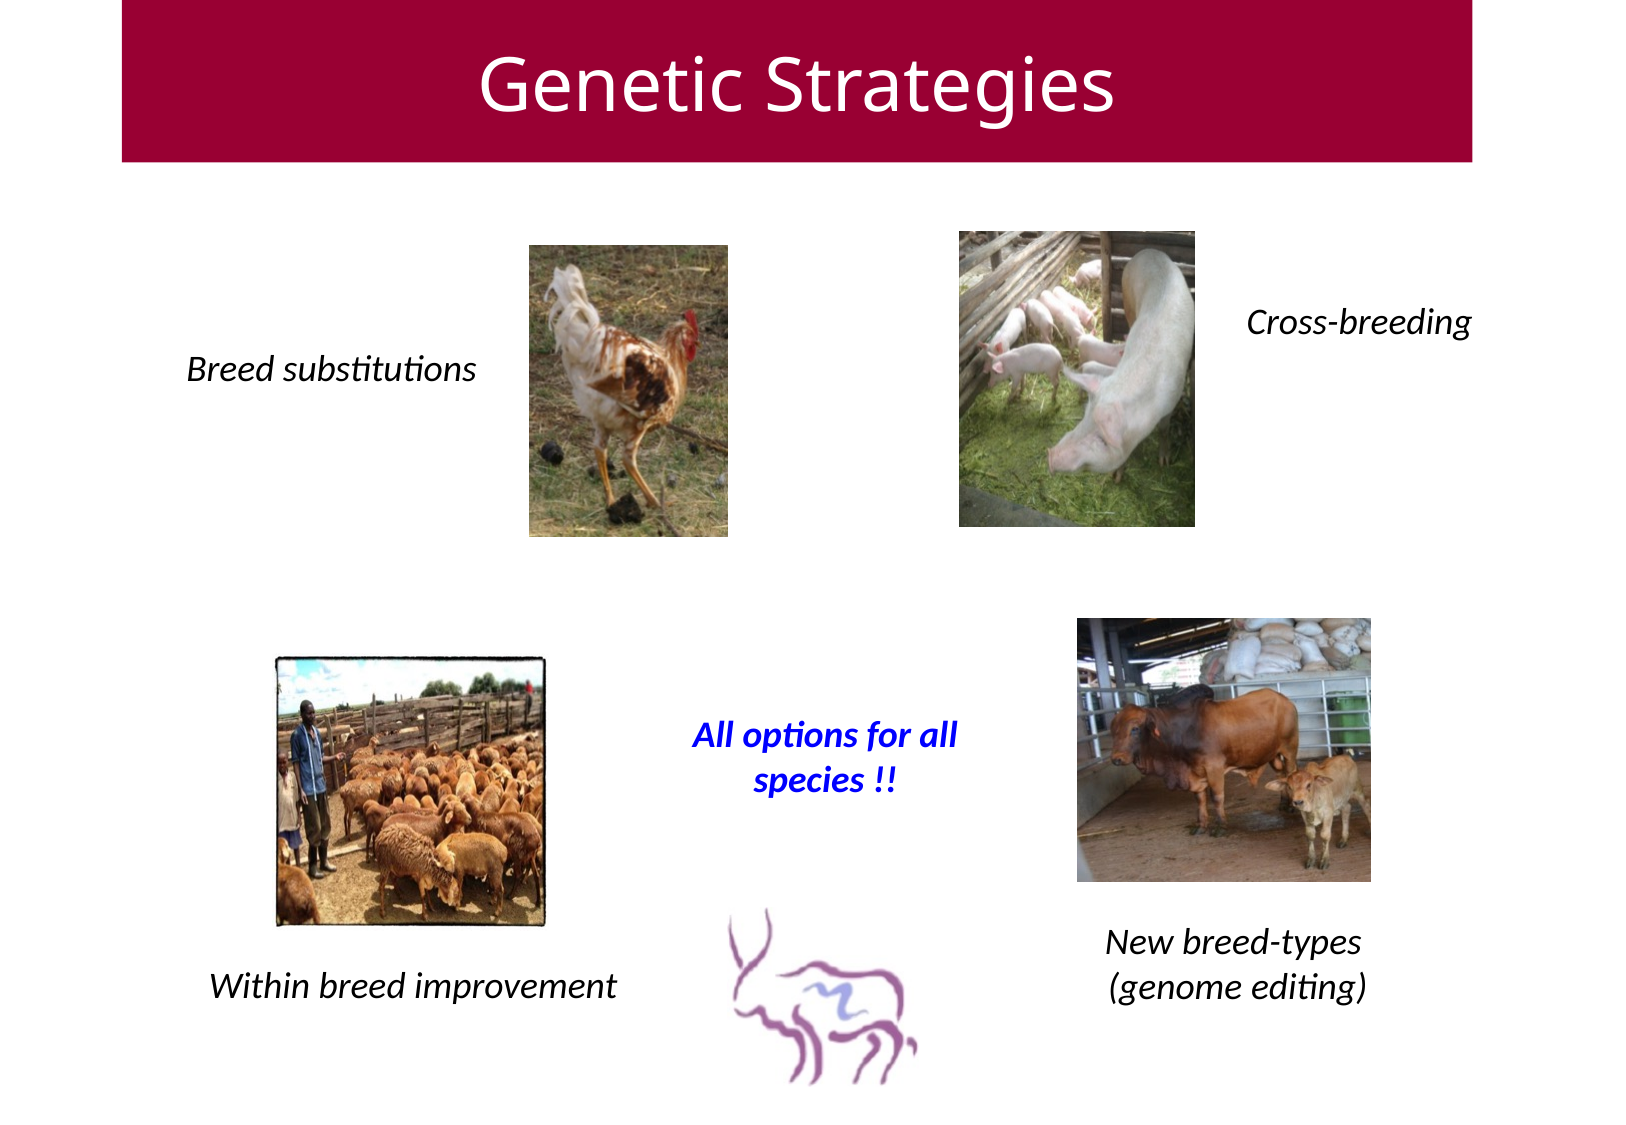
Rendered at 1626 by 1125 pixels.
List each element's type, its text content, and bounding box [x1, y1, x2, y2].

text_box New breed-types (genome editing) [962, 909, 1505, 1014]
text_box Breed substitutions [146, 336, 517, 396]
picture [529, 245, 728, 537]
picture [958, 231, 1195, 527]
text_box Cross-breeding [1231, 289, 1549, 349]
text_box Within breed improvement [140, 953, 687, 1014]
picture [1077, 618, 1371, 882]
text_box All options for all species !! [640, 702, 1011, 808]
picture [271, 653, 549, 931]
text_box Genetic Strategies [121, 0, 1473, 163]
picture [727, 907, 919, 1087]
